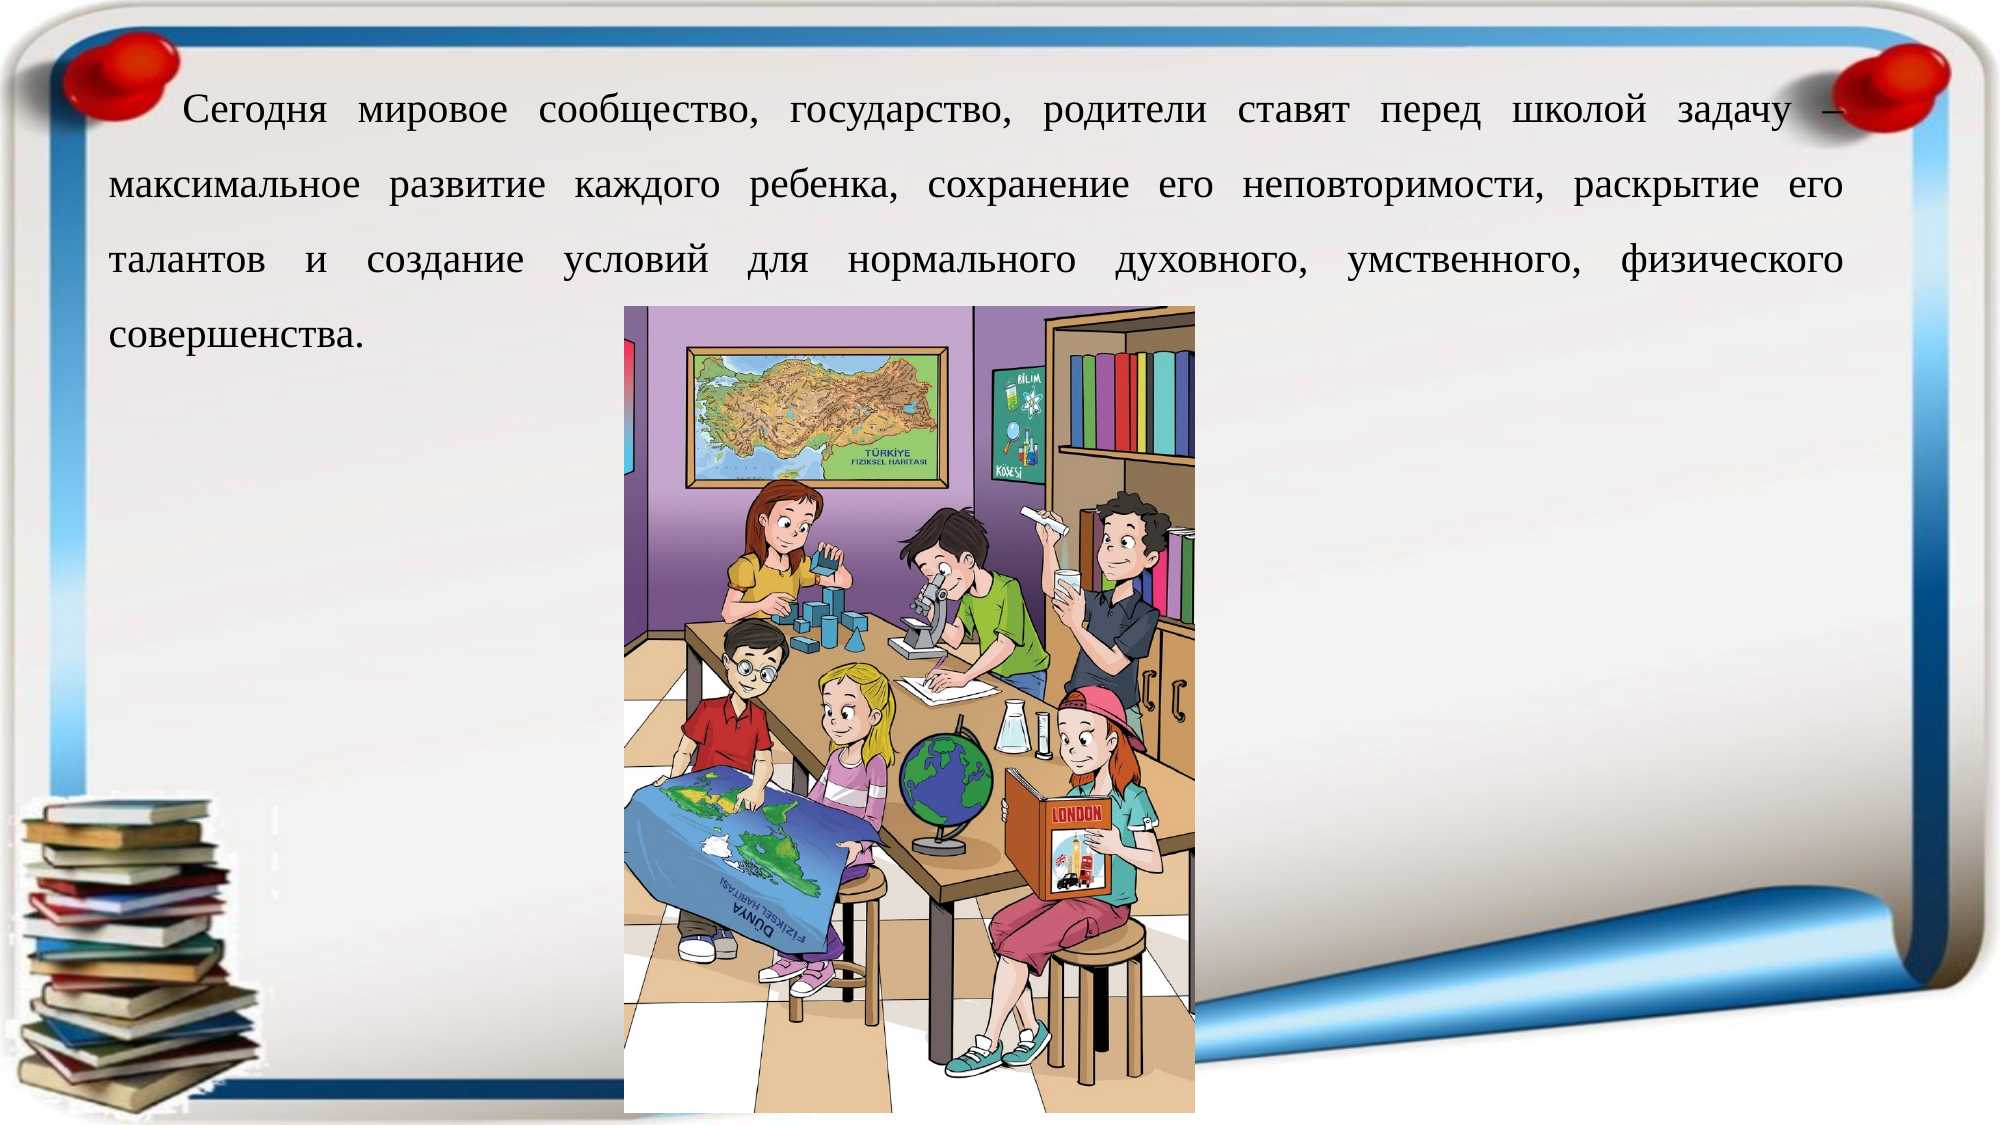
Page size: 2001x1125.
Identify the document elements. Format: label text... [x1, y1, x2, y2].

text_box Сегодня мировое сообщество, государство, родители ставят перед школой задачу – максимальное развитие каждого ребенка, сохранение его неповторимости, раскрытие его талантов и создание условий для нормального духовного, умственного, физического совершенства. [93, 48, 1860, 364]
picture [0, 0, 2001, 1125]
